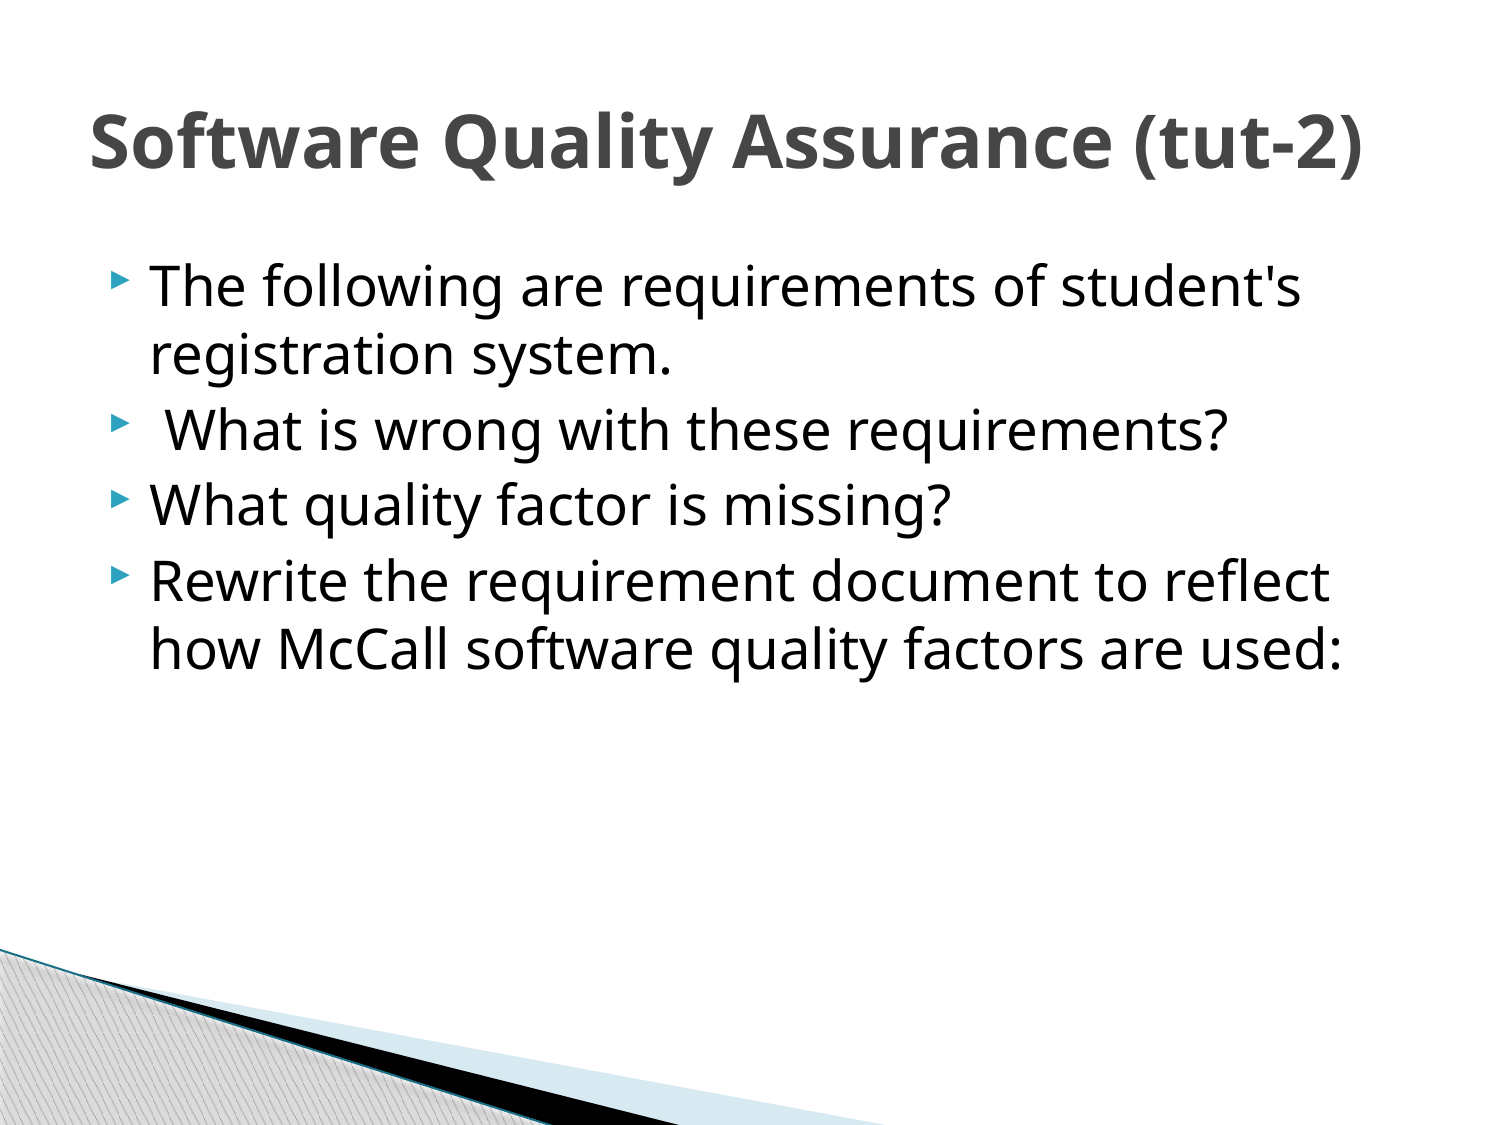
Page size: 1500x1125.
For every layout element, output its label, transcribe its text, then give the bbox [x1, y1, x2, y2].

list The following are requirements of student's registration system. What is wrong with these requirements? What quality factor is missing? Rewrite the requirement document to reflect how McCall software quality factors are used: [74, 242, 1426, 986]
title Software Quality Assurance (tut-2) [75, 45, 1425, 233]
